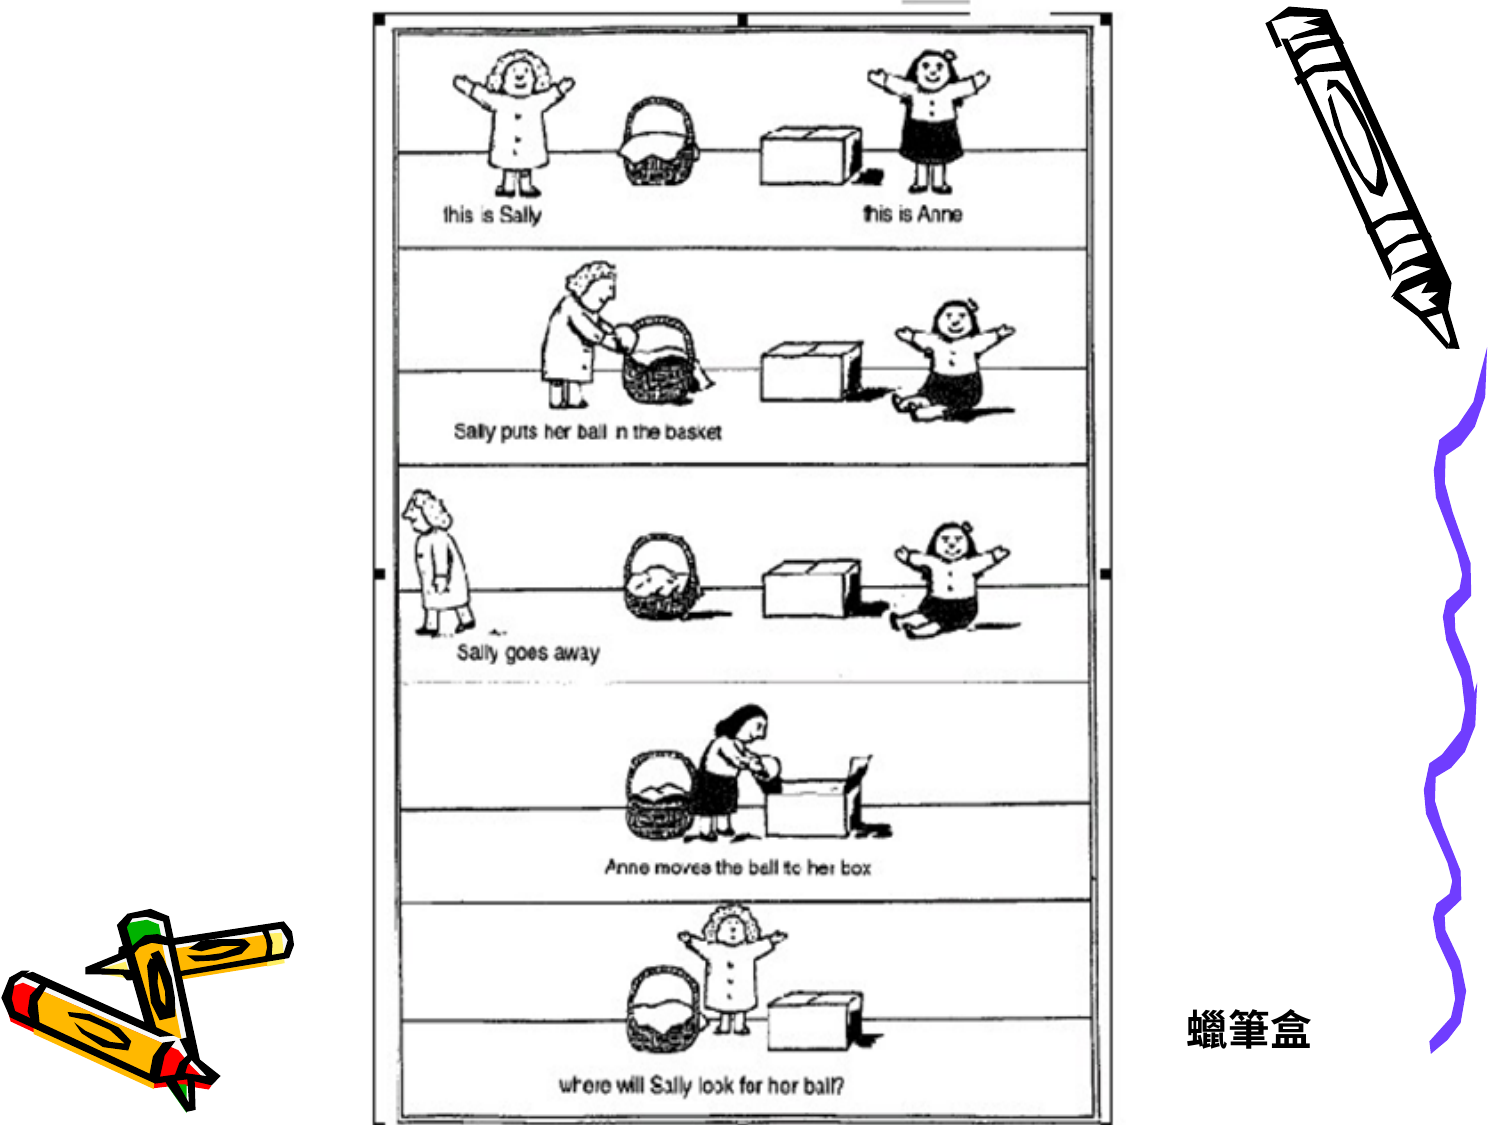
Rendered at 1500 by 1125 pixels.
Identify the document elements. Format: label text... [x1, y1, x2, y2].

picture [327, 0, 1149, 1125]
text_box 蠟筆盒 [1171, 996, 1336, 1061]
